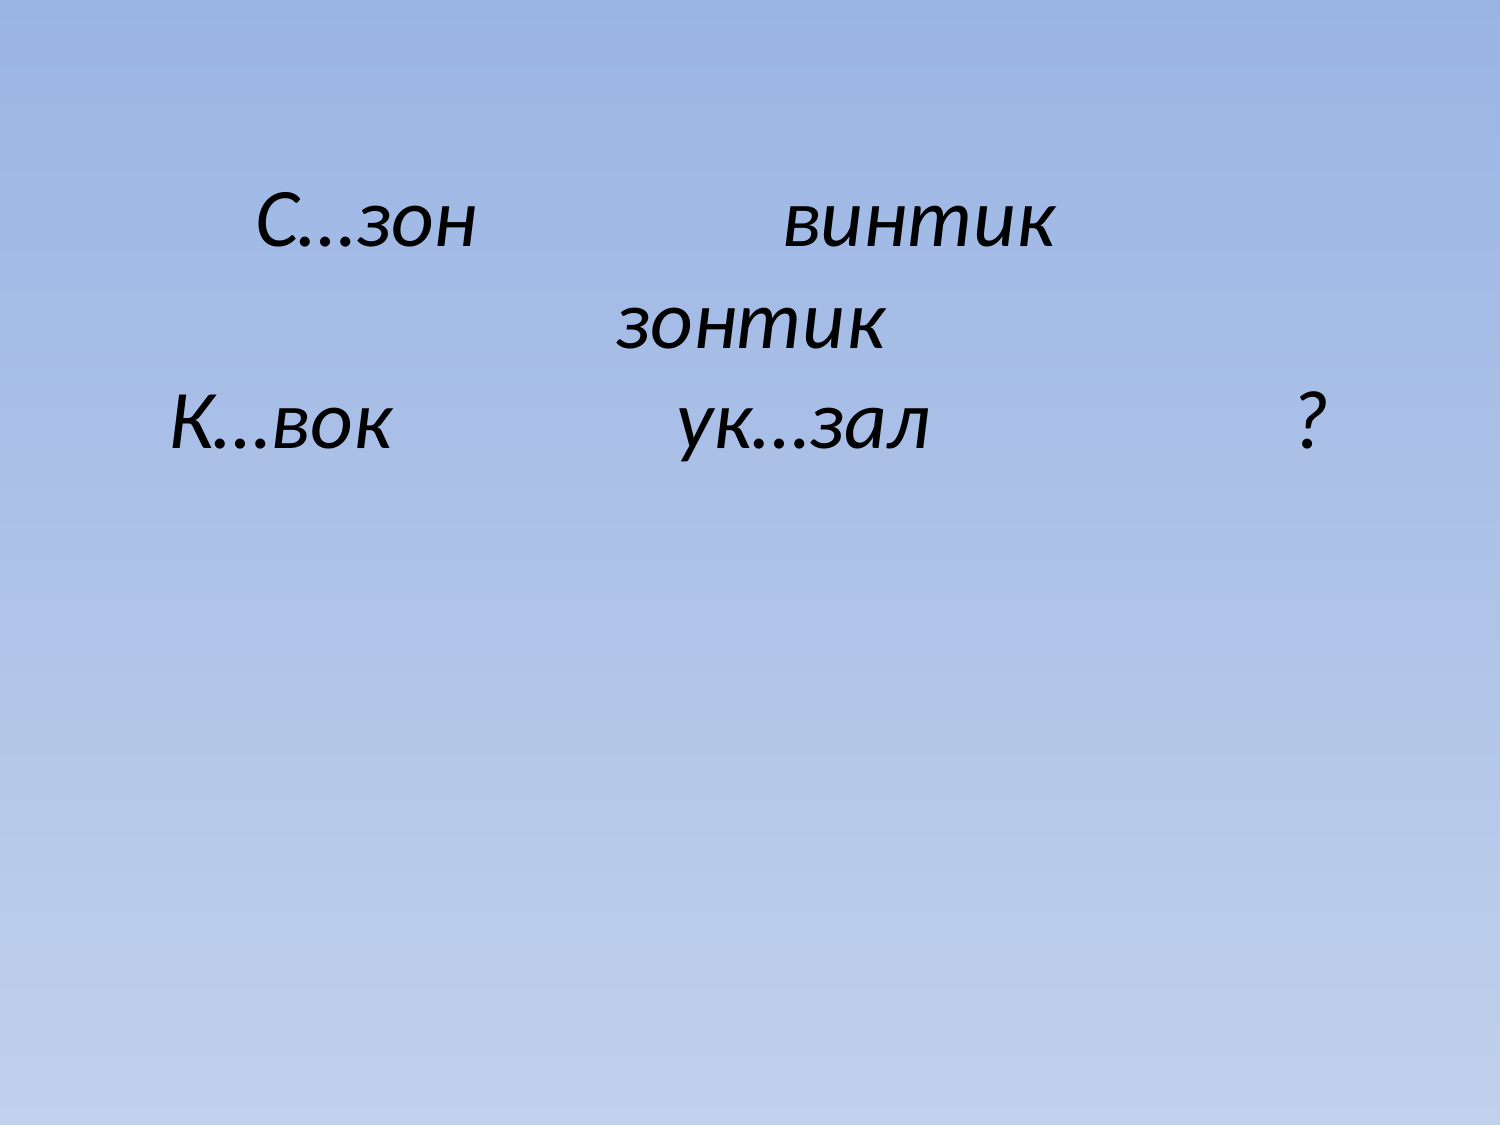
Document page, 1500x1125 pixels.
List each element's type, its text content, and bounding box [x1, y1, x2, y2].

title С…зон винтик зонтик К…вок ук…зал ? [75, 45, 1425, 575]
